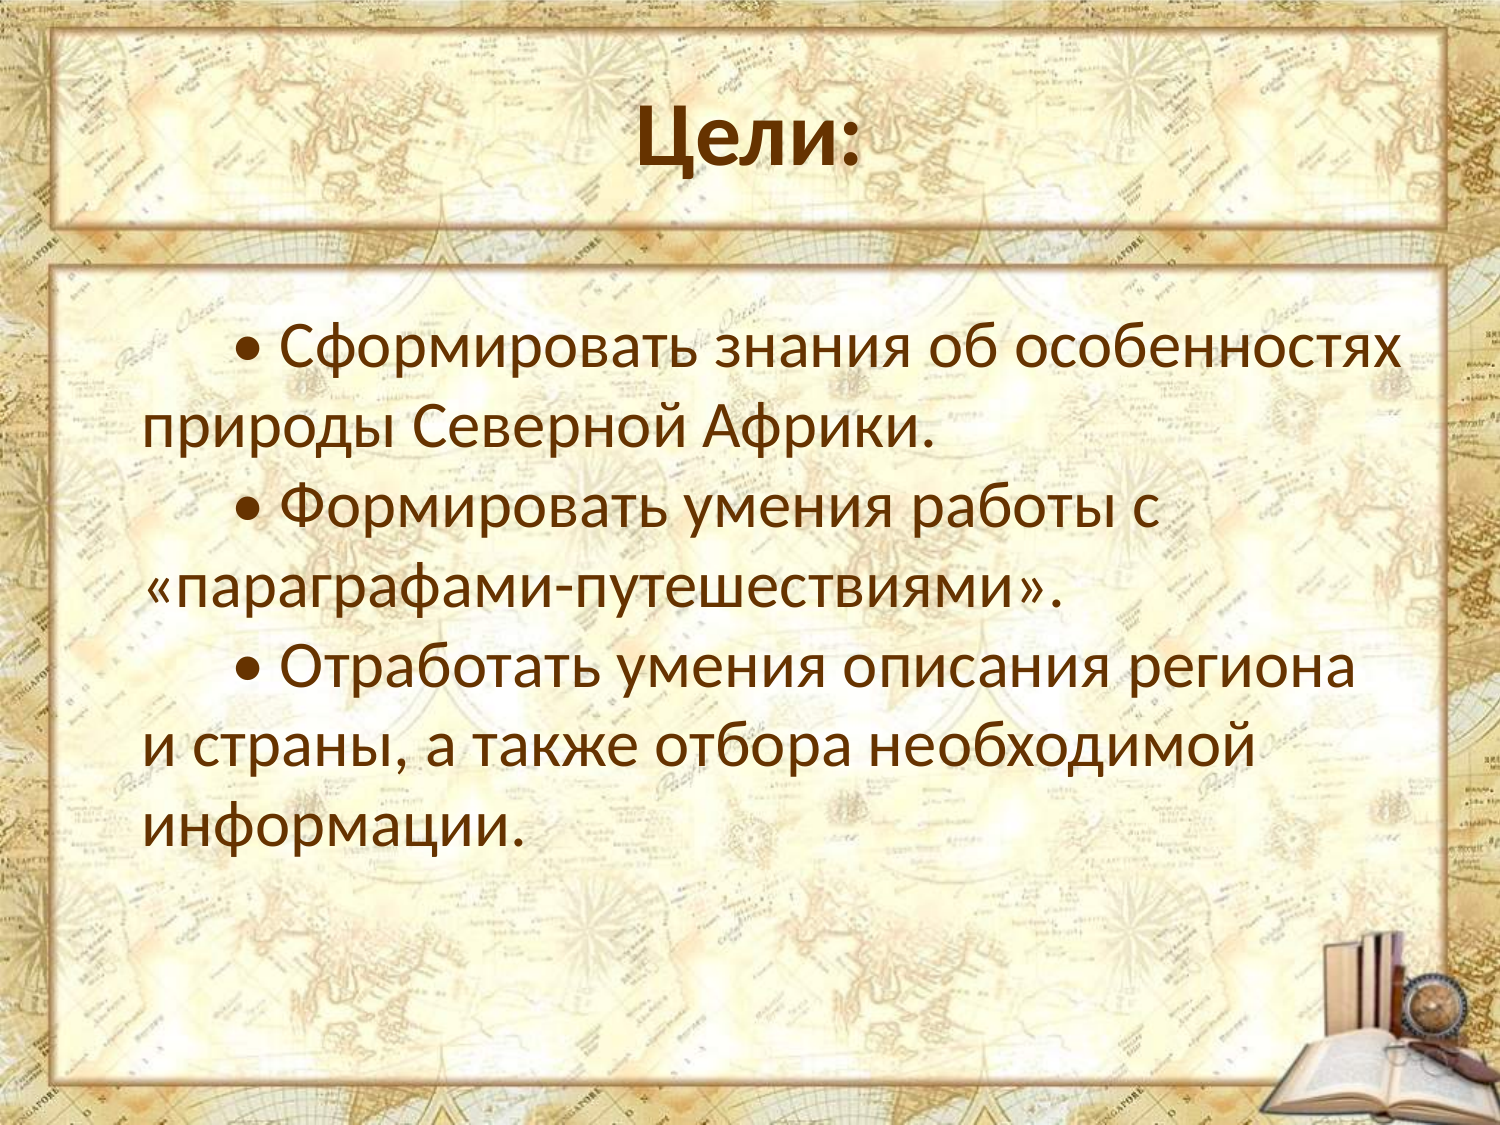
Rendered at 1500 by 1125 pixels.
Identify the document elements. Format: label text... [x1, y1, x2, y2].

title Цели: [58, 35, 1442, 223]
picture [0, 0, 1500, 1125]
list • Сформировать знания об особенностях природы Северной Африки. • Формировать умения работы с «параграфами-путешествиями». • Отработать умения описания региона и страны, а также отбора необходимой информации. [70, 292, 1421, 1036]
